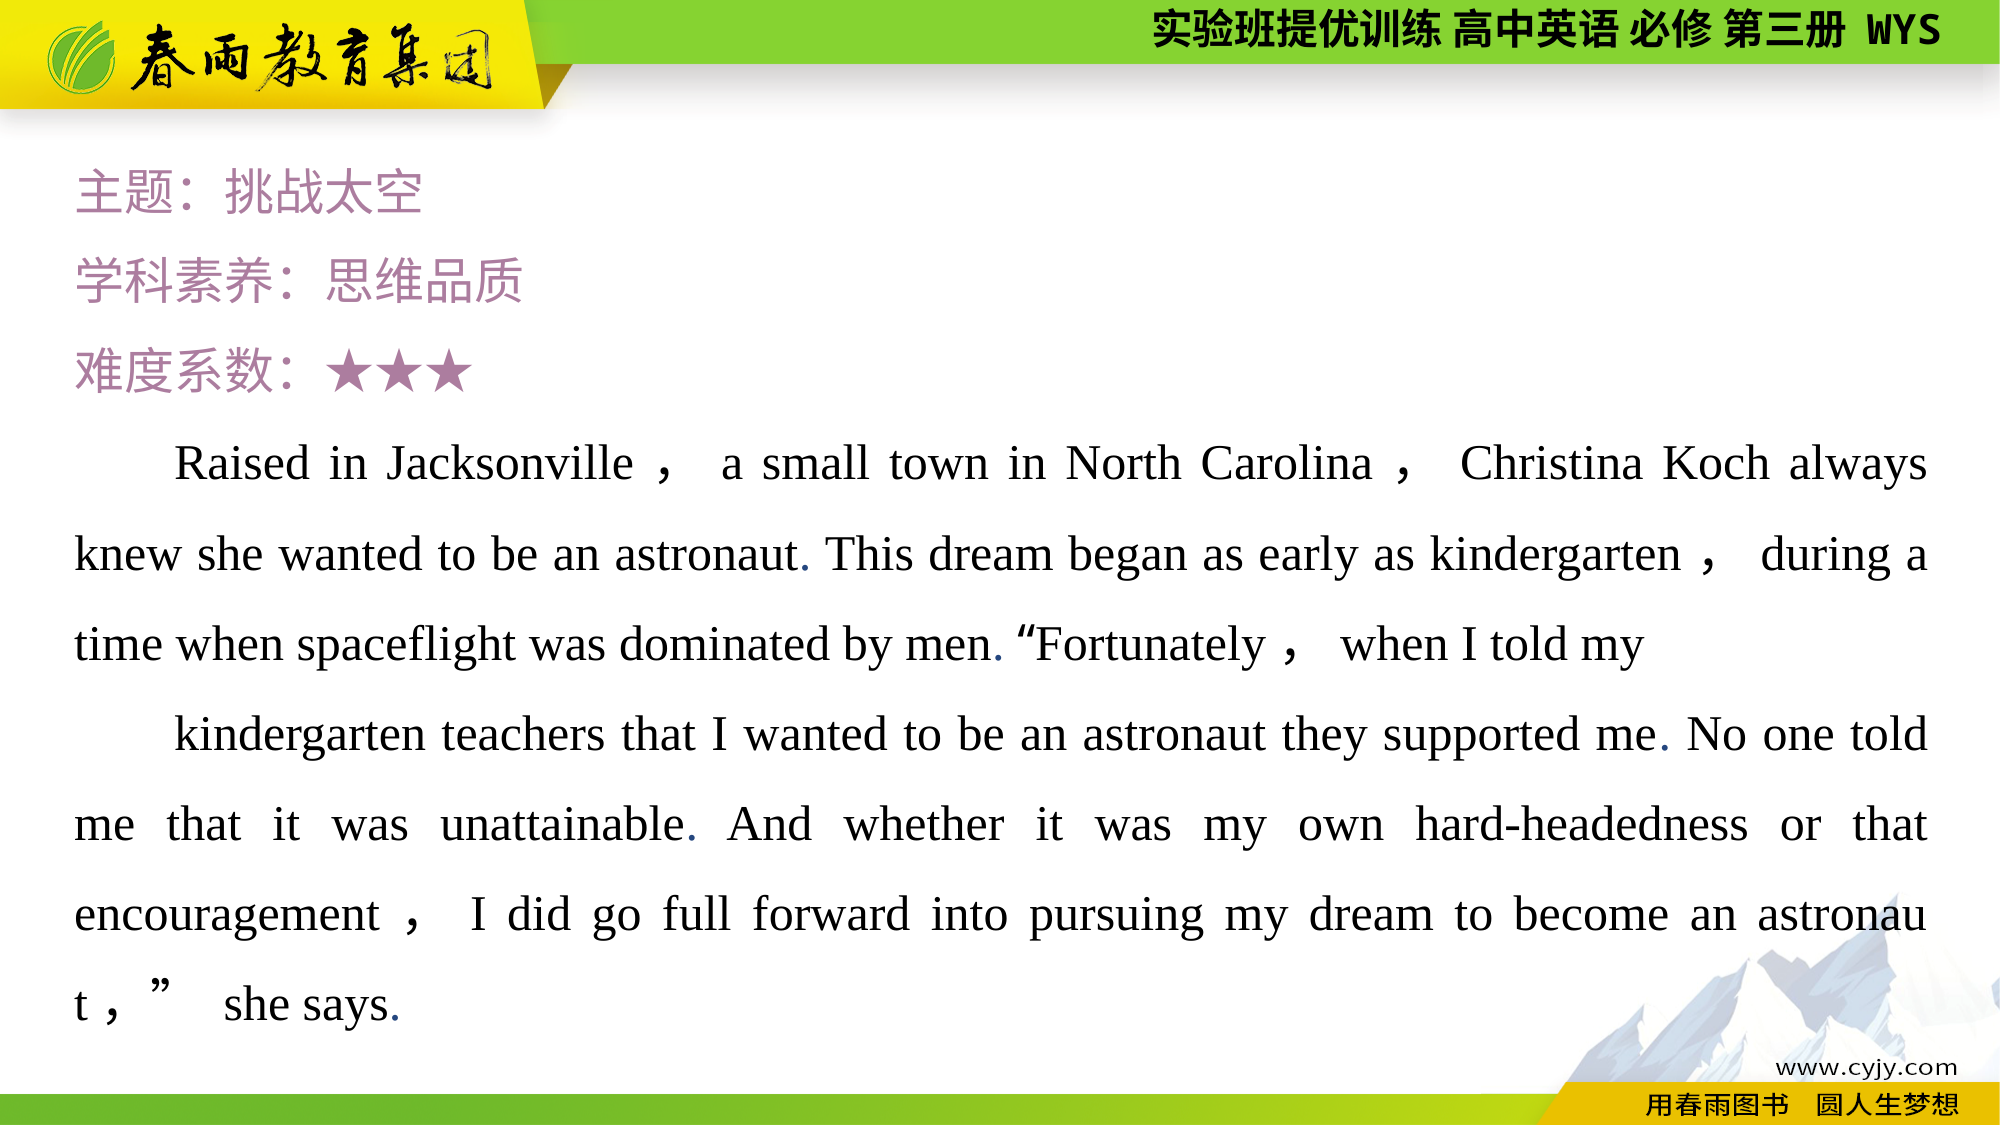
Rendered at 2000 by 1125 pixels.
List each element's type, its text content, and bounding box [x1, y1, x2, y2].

picture [0, 0, 2000, 1125]
list 主题：挑战太空 学科素养：思维品质 难度系数：★★★ Raised in Jacksonville，a small town in North Carolina，Christina Koch always knew she wanted to be an astronaut. This dream began as early as kindergarten，during a time when spaceflight was dominated by men. “Fortunately，when I told my kindergarten teachers that I wanted to be an astronaut they supported me. No one told me that it was unattainable. And whether it was my own hard-headedness or that encouragement，I did go full forward into pursuing my dream to become an astronaut，” she says. [59, 122, 1944, 1036]
